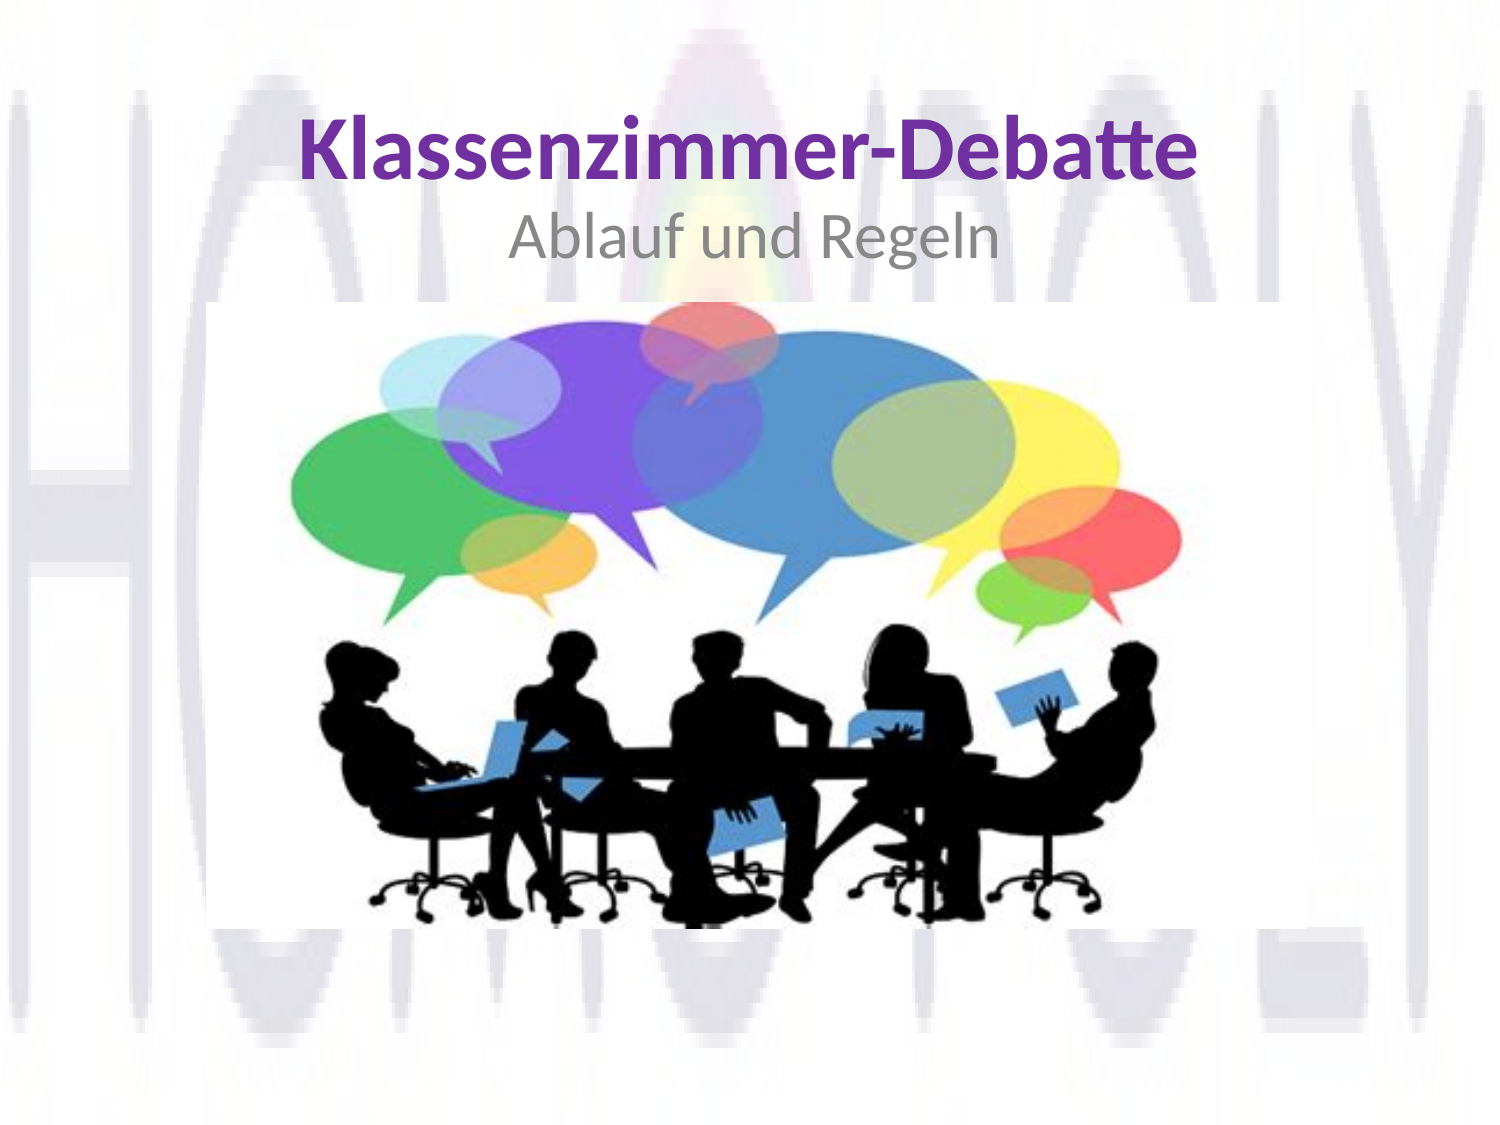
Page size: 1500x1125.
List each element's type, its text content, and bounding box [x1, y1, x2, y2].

subtitle Ablauf und Regeln [230, 184, 1281, 301]
title Klassenzimmer-Debatte [112, 19, 1388, 268]
picture [206, 302, 1306, 929]
